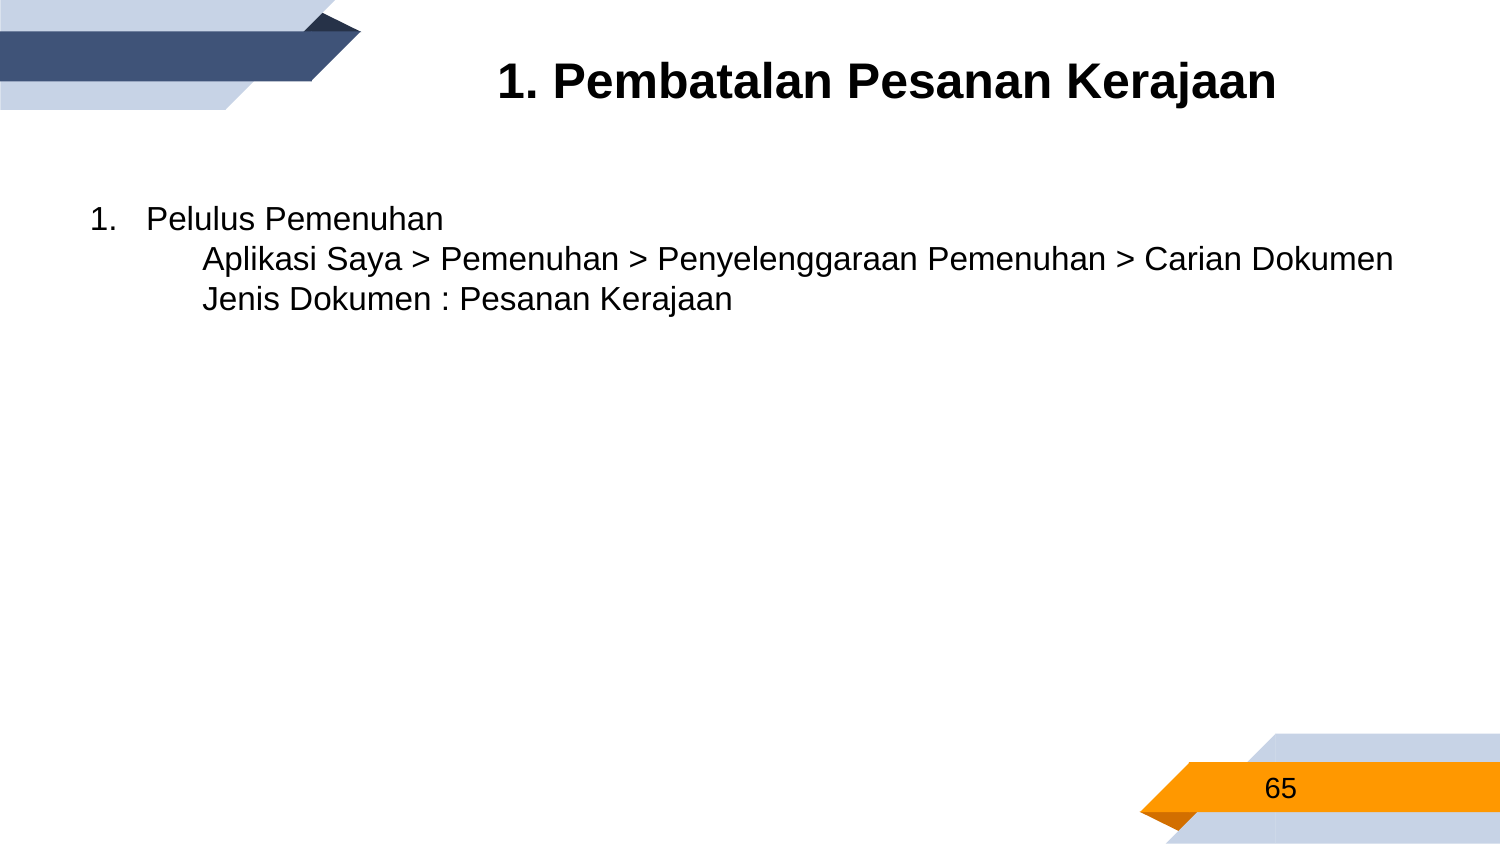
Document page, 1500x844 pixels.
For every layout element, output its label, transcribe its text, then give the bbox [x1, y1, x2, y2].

text_box Pelulus Pemenuhan Aplikasi Saya > Pemenuhan > Penyelenggaraan Pemenuhan > Carian Dokumen Jenis Dokumen : Pesanan Kerajaan [75, 190, 1450, 365]
slide_number 65 [1249, 760, 1494, 813]
text_box 1. Pembatalan Pesanan Kerajaan [323, 45, 1452, 111]
